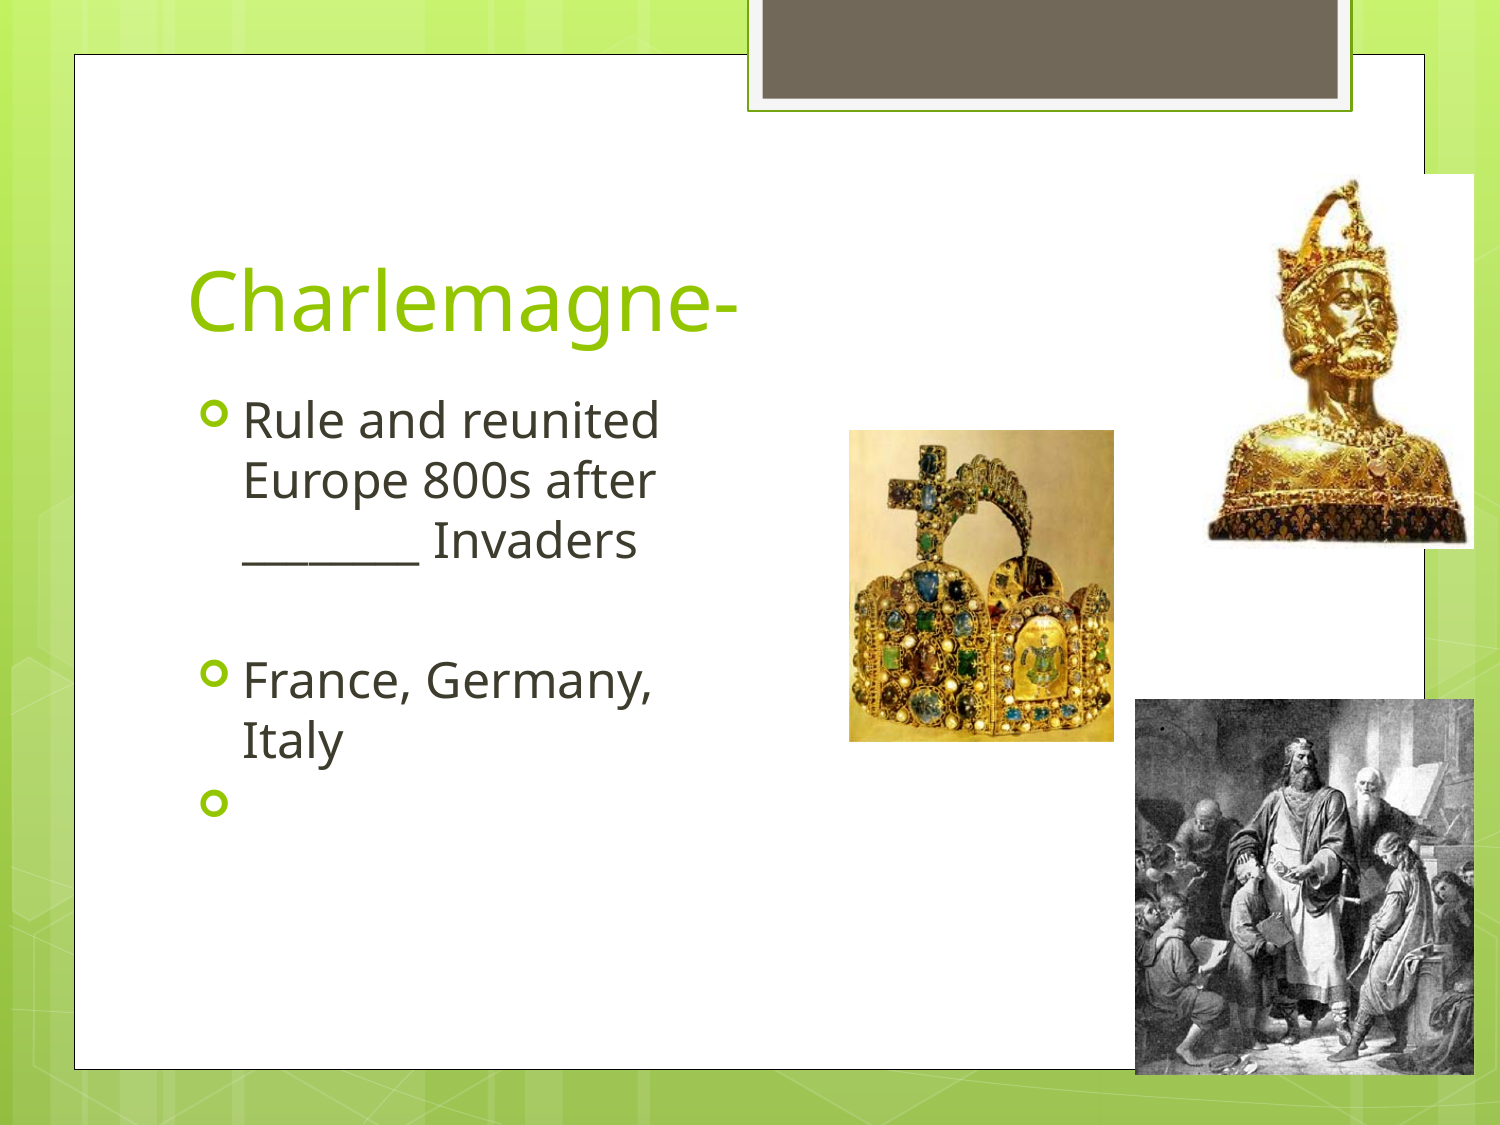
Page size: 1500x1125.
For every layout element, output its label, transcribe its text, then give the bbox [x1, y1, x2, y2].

picture [849, 429, 1114, 742]
title Charlemagne- [171, 168, 1324, 357]
picture [1135, 699, 1474, 1076]
list Rule and reunited Europe 800s after ________ Invaders France, Germany, Italy [171, 381, 738, 957]
picture [1201, 174, 1474, 549]
